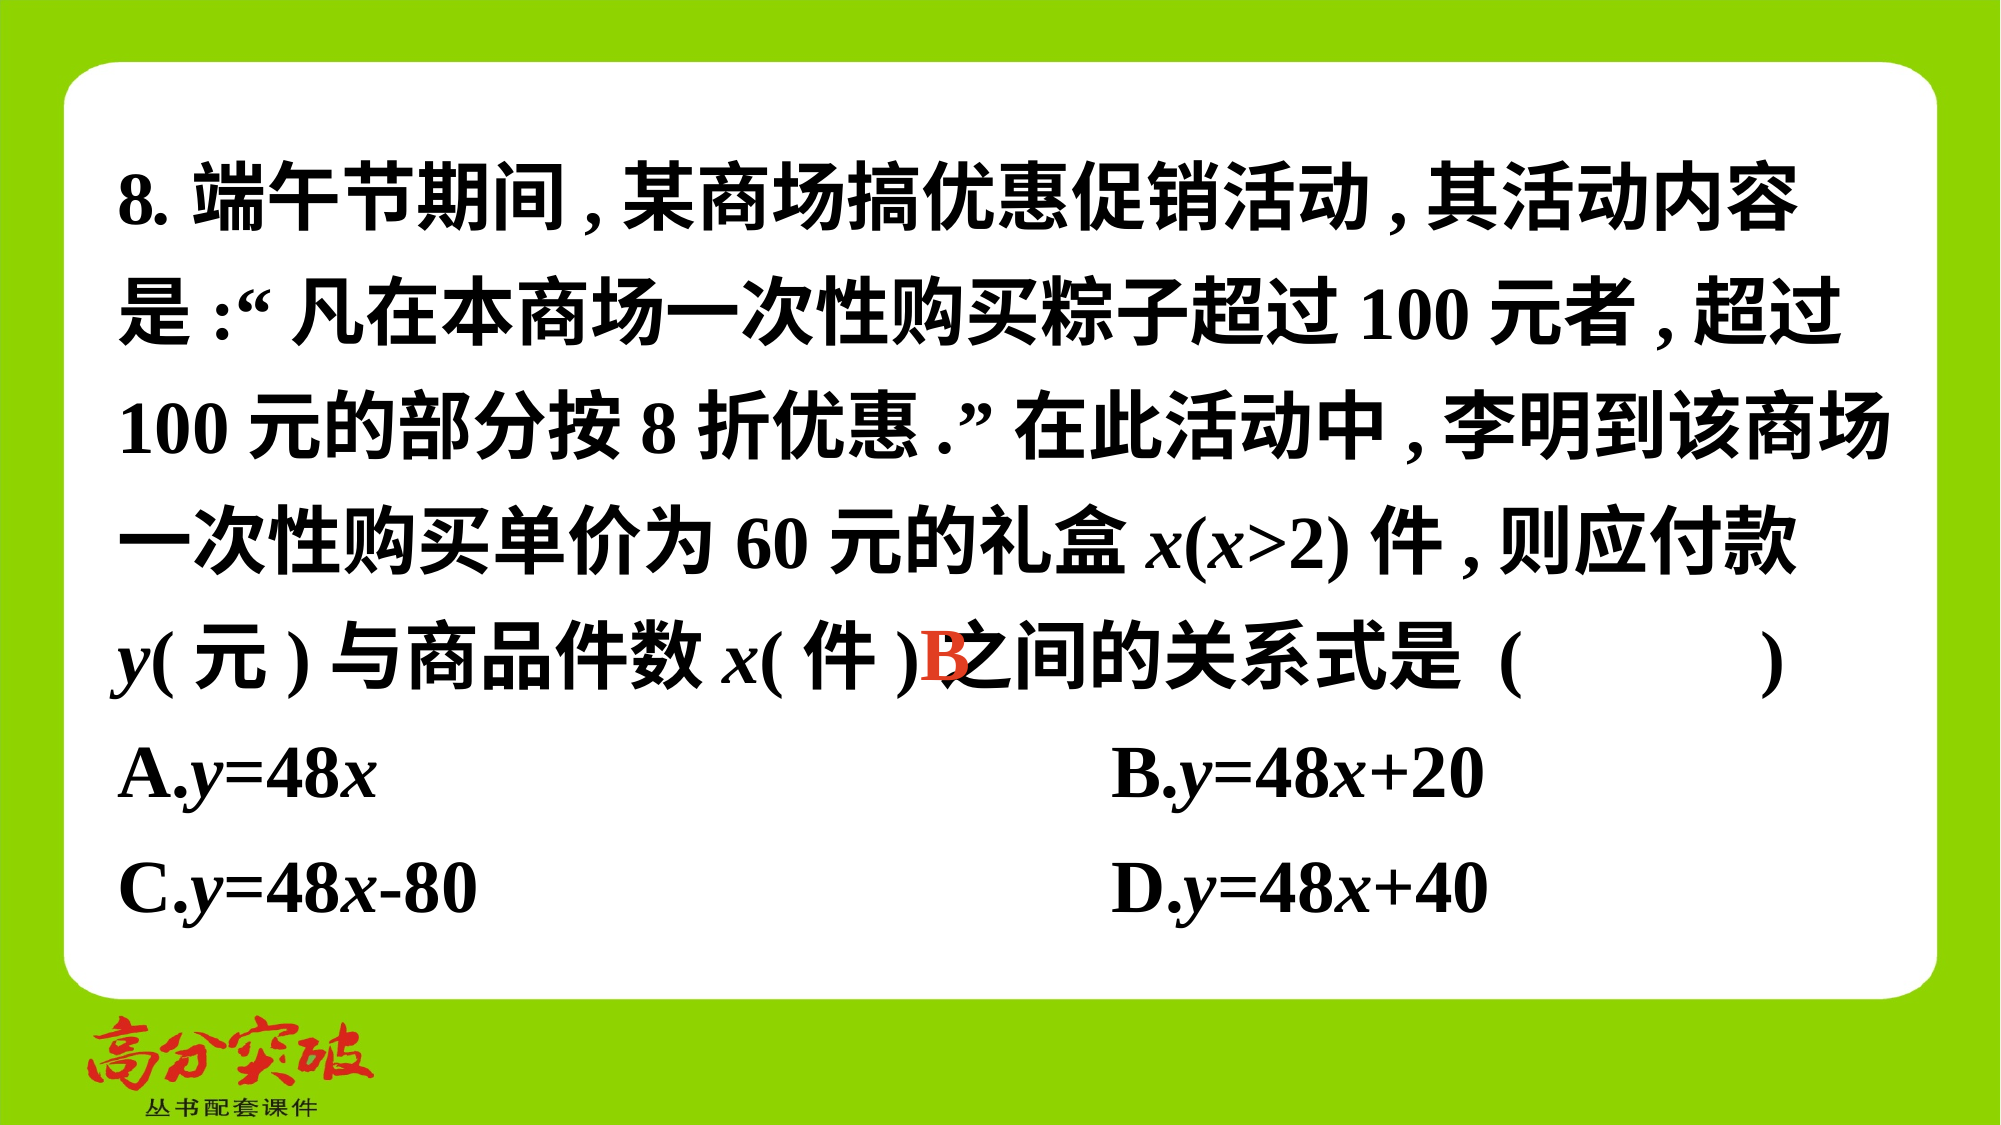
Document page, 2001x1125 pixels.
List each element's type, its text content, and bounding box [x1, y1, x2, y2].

text_box 8.端午节期间,某商场搞优惠促销活动,其活动内容是:“凡在本商场一次性购买粽子超过100元者,超过100元的部分按8折优惠.”在此活动中,李明到该商场一次性购买单价为60元的礼盒x(x>2)件,则应付款y(元)与商品件数x(件)之间的关系式是 ( ) A.y=48x B.y=48x+20 C.y=48x-80 D.y=48x+40 [102, 117, 1910, 935]
picture [0, 0, 2001, 1125]
text_box B [905, 597, 986, 703]
